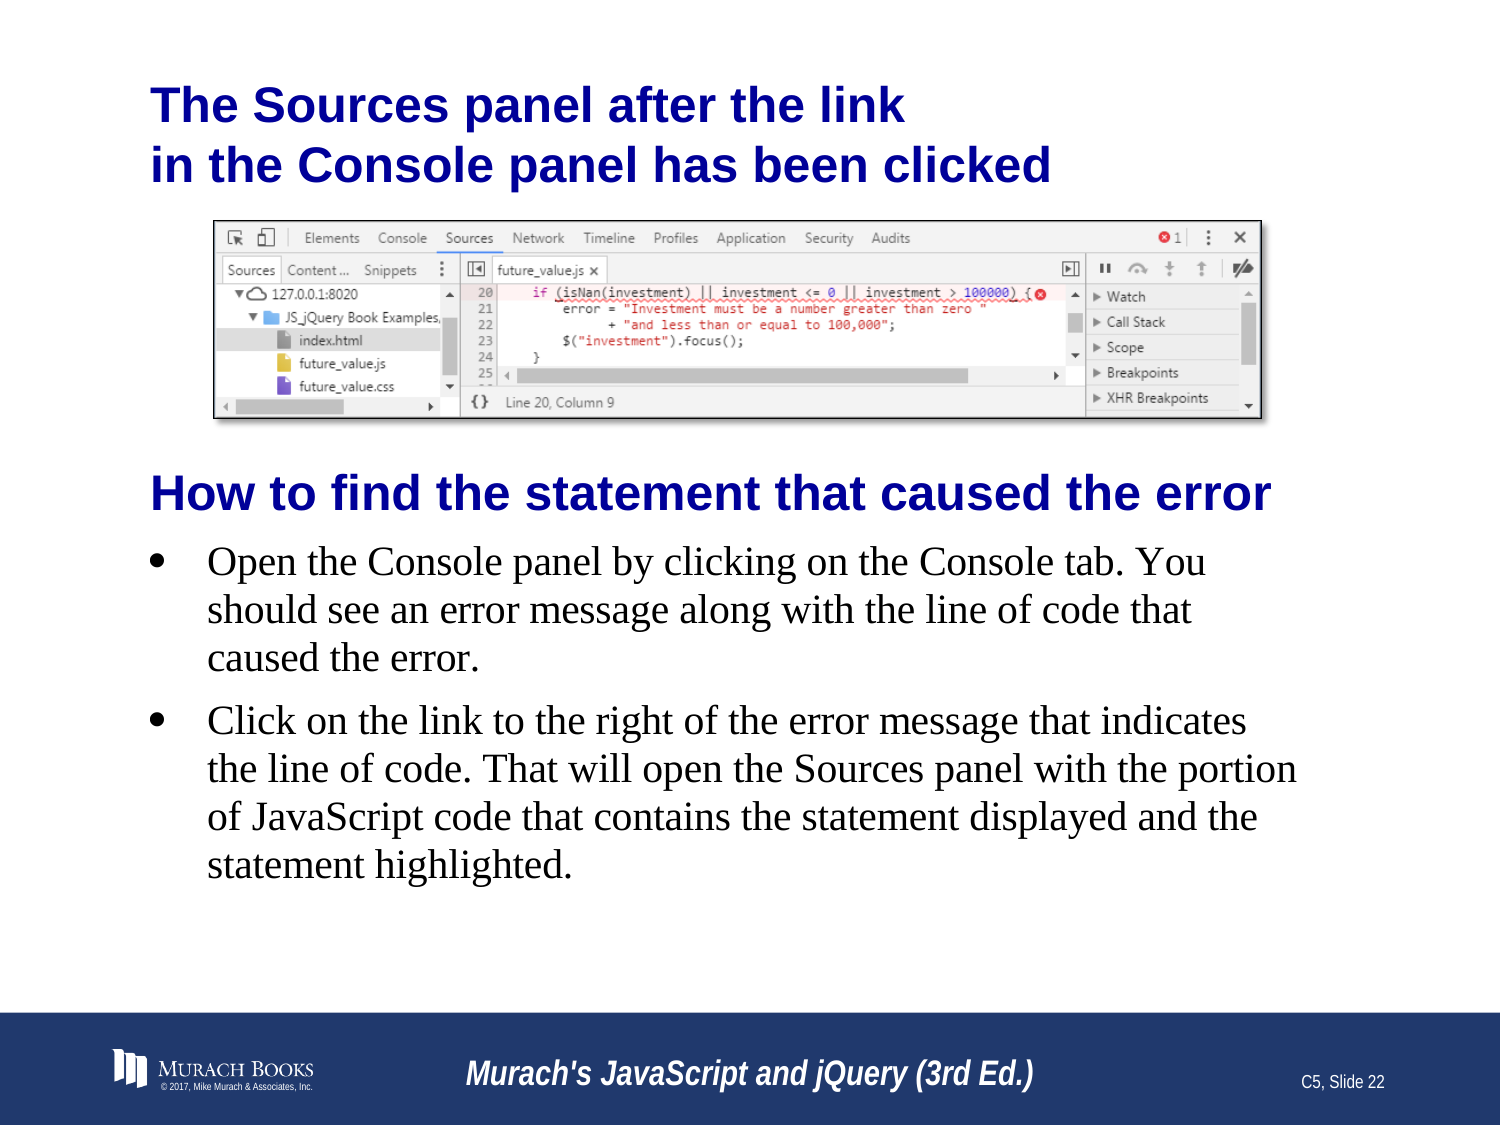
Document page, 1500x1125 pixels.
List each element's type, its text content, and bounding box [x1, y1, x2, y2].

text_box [149, 207, 1350, 901]
slide_number Murach's JavaScript and jQuery (3rd Ed.) [463, 1025, 1050, 1100]
slide_number C5, Slide 22 [1087, 1025, 1400, 1100]
footer © 2017, Mike Murach & Associates, Inc. [12, 1025, 463, 1100]
title The Sources panel after the link in the Console panel has been clicked [150, 72, 1350, 194]
